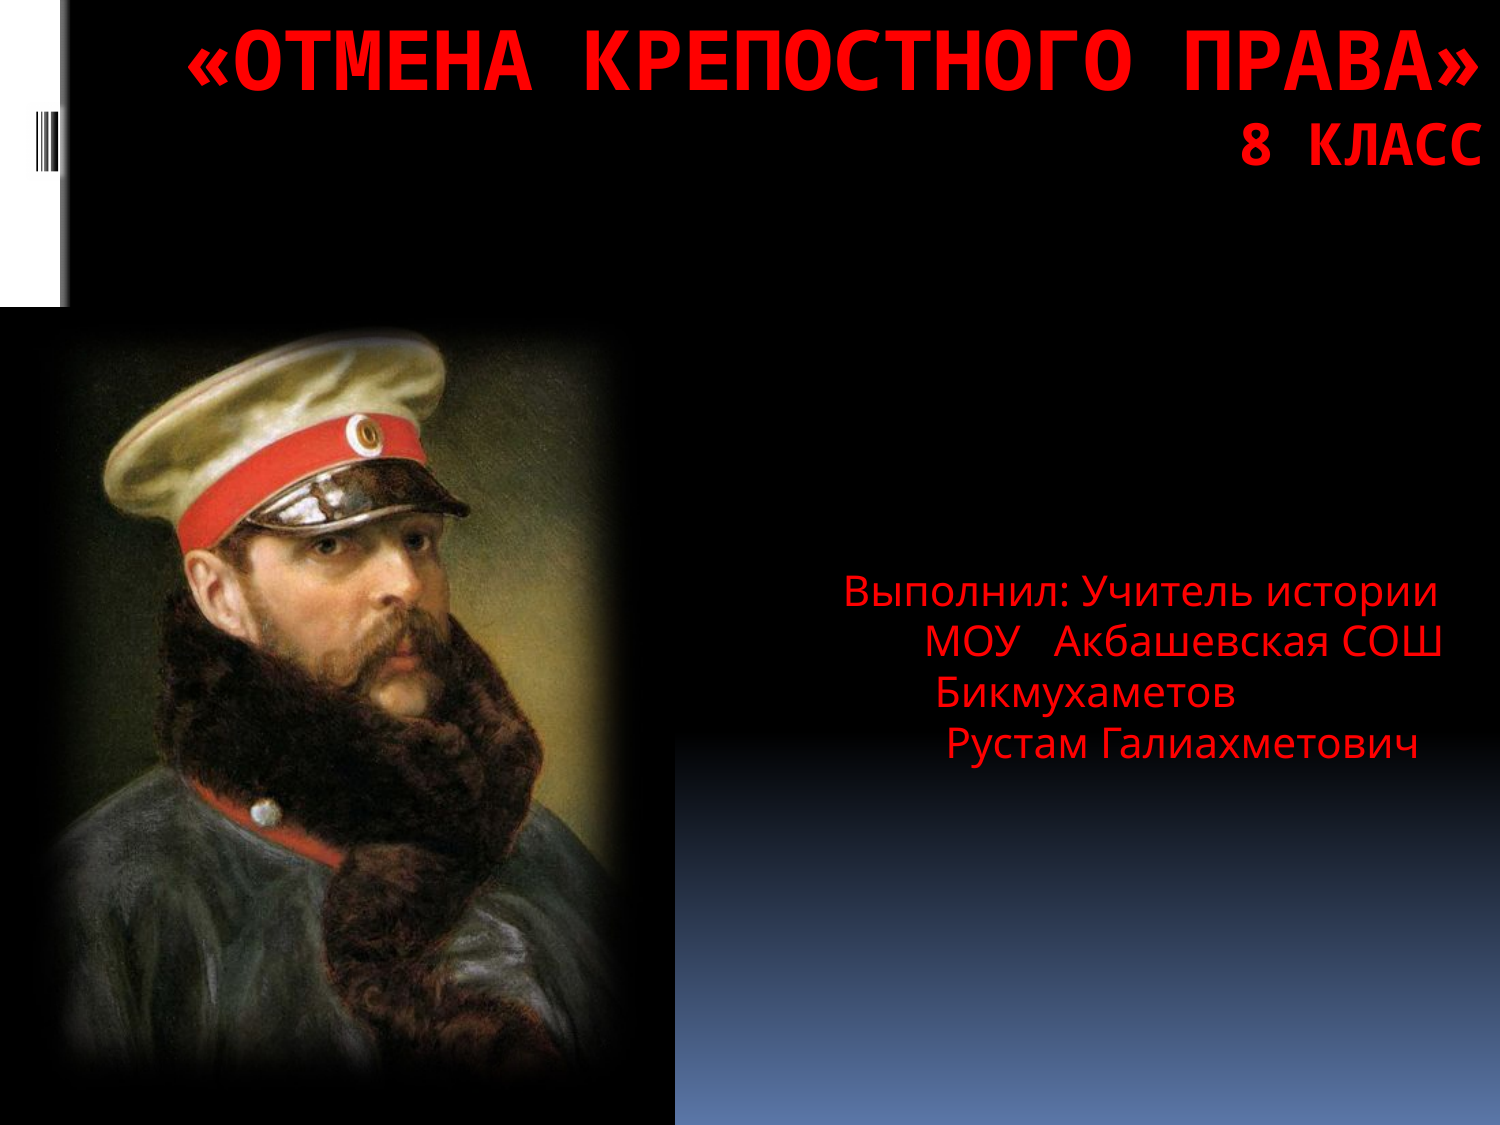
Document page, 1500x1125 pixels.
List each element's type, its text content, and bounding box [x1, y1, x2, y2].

subtitle Выполнил: Учитель истории МОУ Акбашевская СОШ Бикмухаметов Рустам Галиахметович [685, 527, 1500, 775]
picture [0, 307, 676, 1125]
title «Отмена крепостного права» 8 класс [0, 0, 1500, 414]
